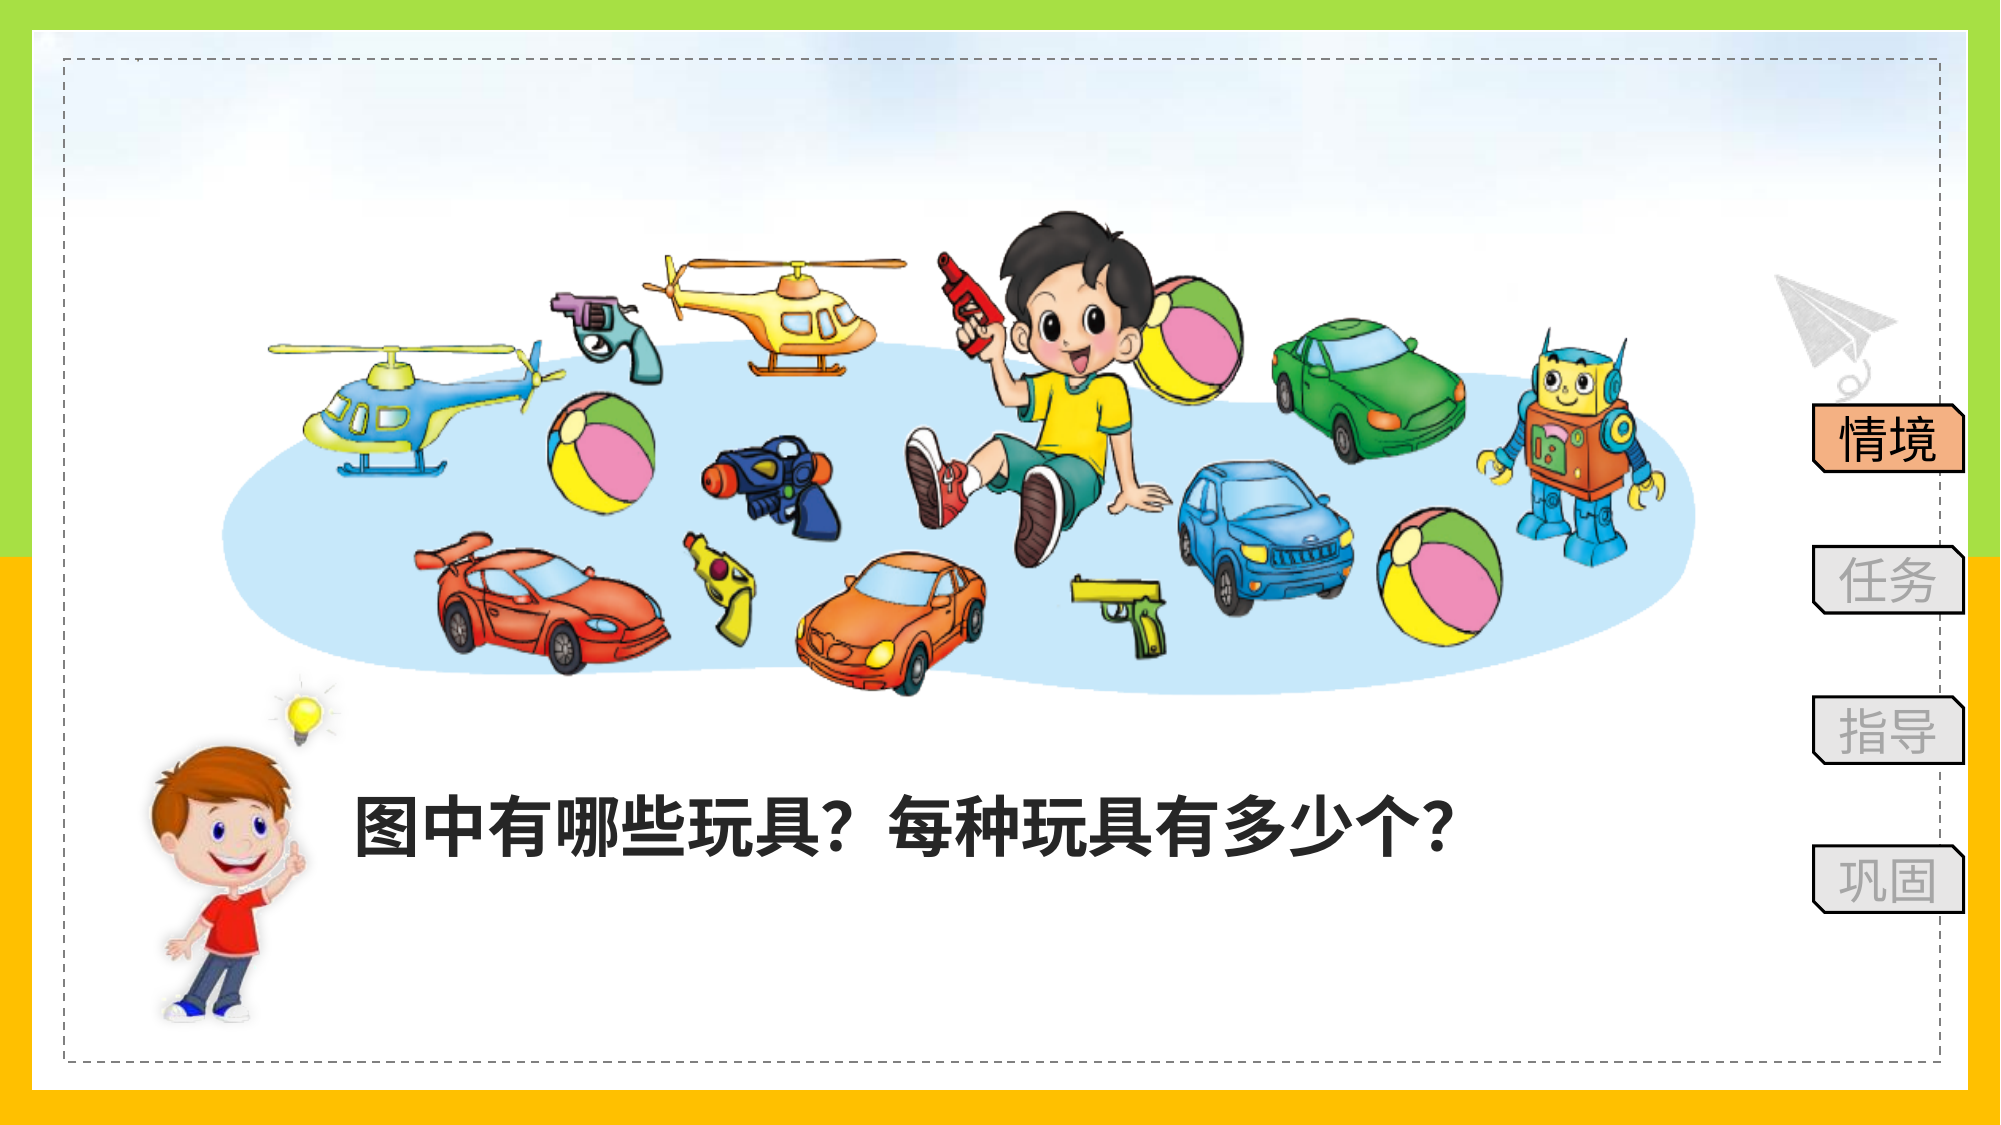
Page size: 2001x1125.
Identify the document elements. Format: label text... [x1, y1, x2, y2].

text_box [1706, 236, 1964, 913]
picture [34, 32, 1966, 1088]
text_box 图中有哪些玩具？每种玩具有多少个？ [362, 777, 1504, 873]
